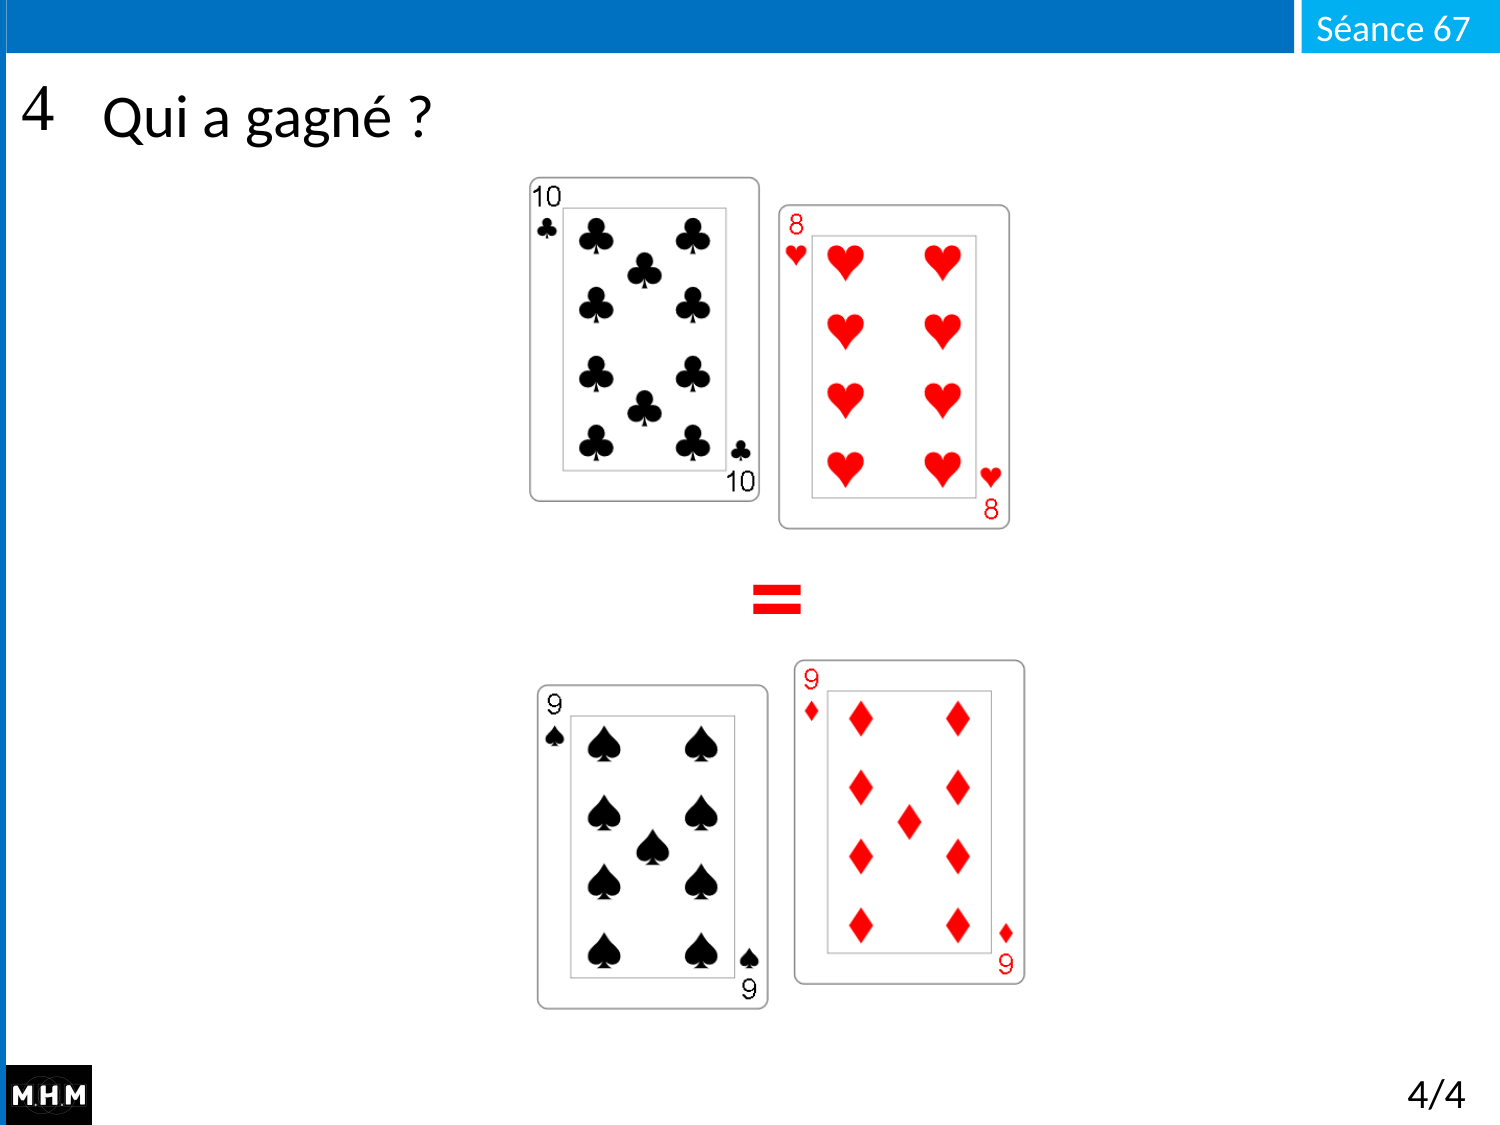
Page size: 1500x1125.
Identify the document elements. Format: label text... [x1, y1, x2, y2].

title Qui a gagné ? [87, 32, 1382, 158]
picture [6, 1065, 92, 1125]
list 4/4 [1373, 1064, 1500, 1125]
picture [529, 679, 776, 1016]
picture [788, 655, 1039, 989]
picture [775, 198, 1017, 535]
text_box = [734, 515, 981, 666]
picture [523, 169, 769, 504]
